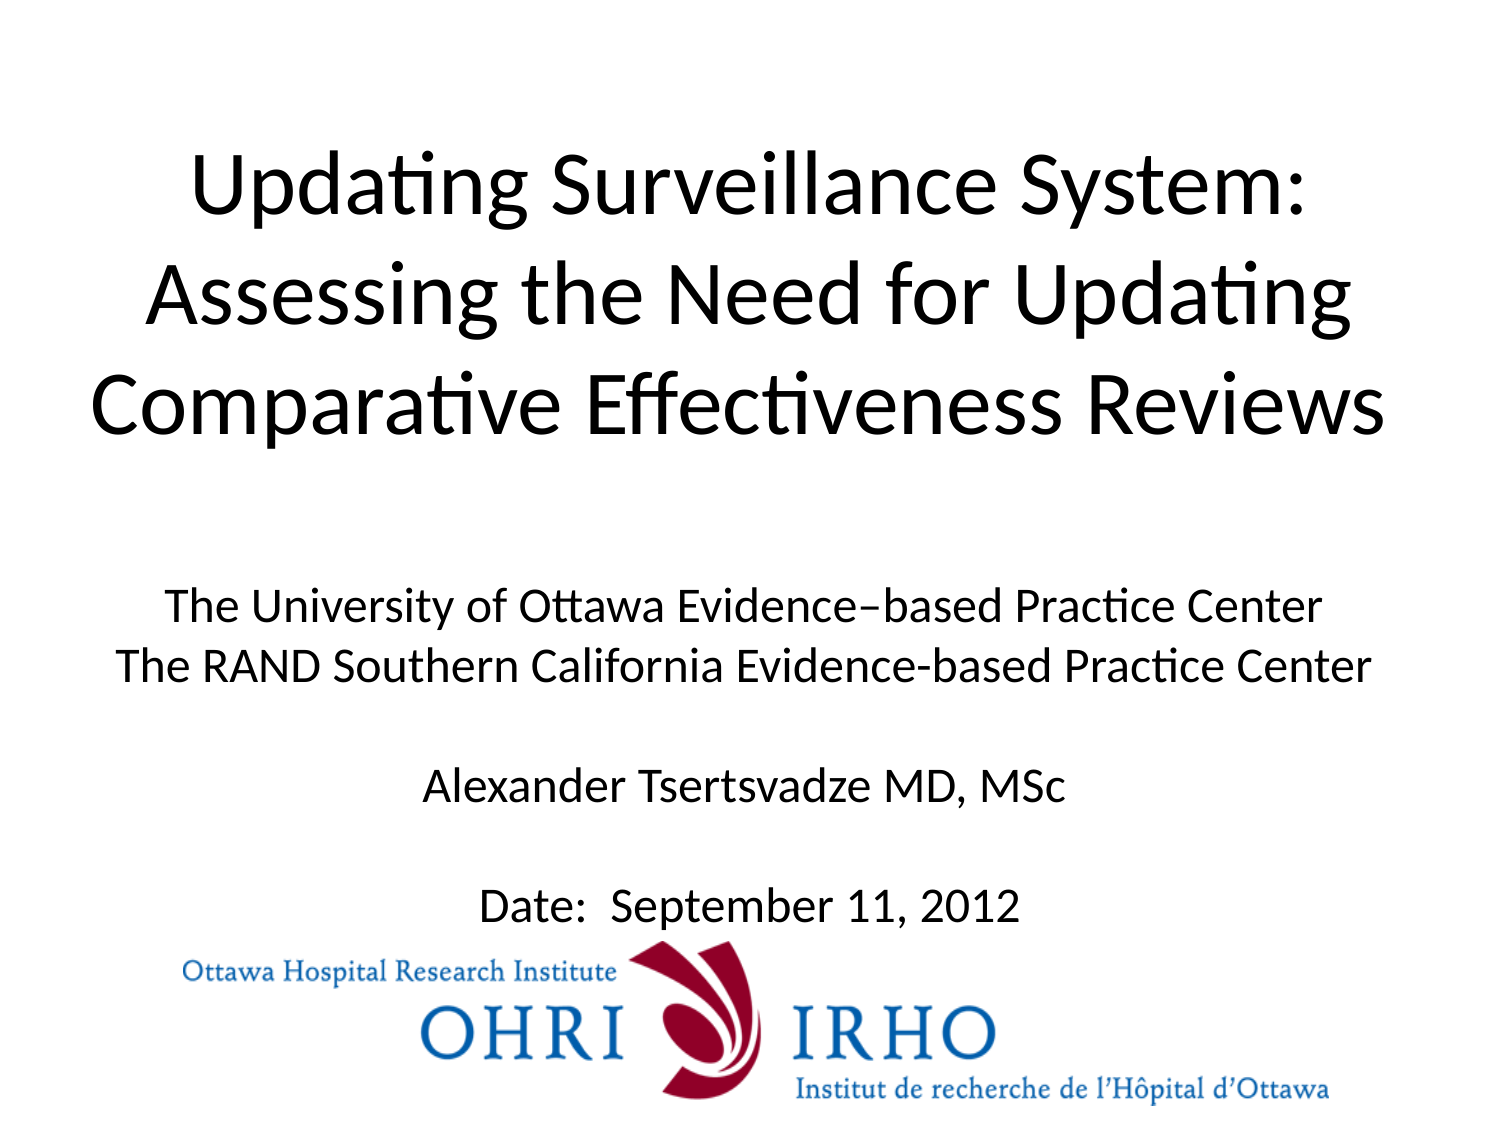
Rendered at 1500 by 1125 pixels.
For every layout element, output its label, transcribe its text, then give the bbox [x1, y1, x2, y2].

picture [182, 941, 1329, 1107]
title Updating Surveillance System: Assessing the Need for Updating Comparative Effectiveness Reviews The University of Ottawa Evidence–based Practice Center The RAND Southern California Evidence-based Practice Center Alexander Tsertsvadze MD, MSc Date: September 11, 2012 [75, 45, 1425, 1071]
